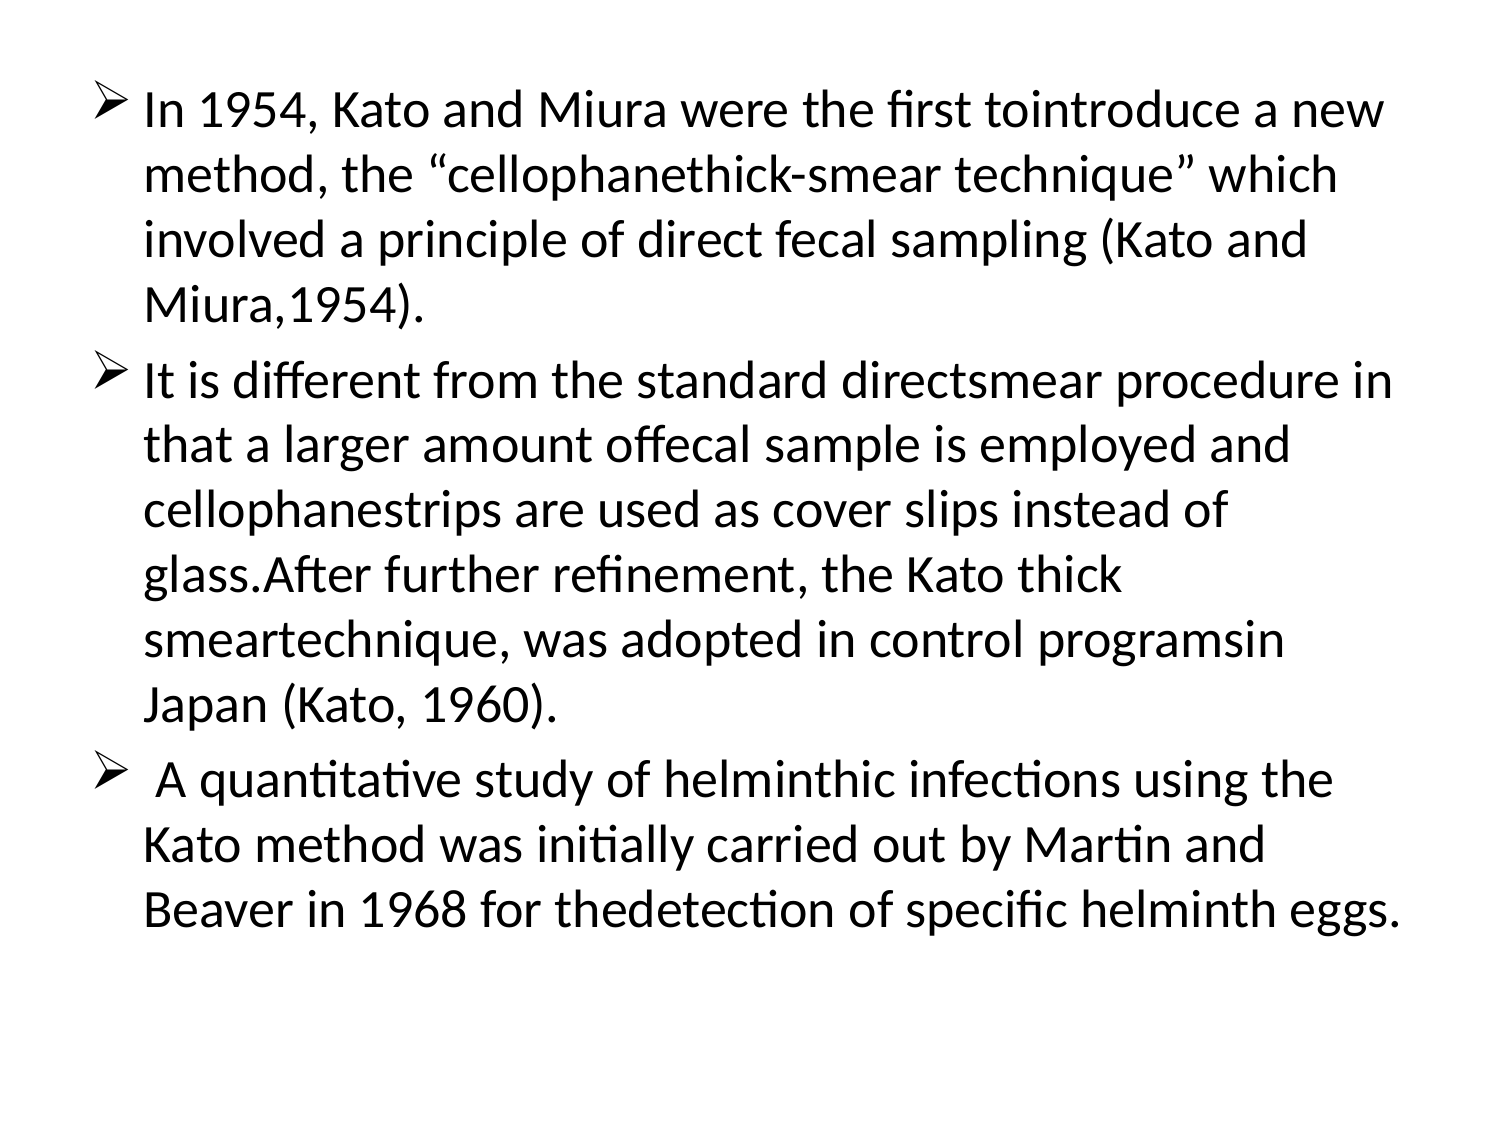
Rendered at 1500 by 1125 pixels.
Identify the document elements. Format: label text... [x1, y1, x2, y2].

list In 1954, Kato and Miura were the first tointroduce a new method, the “cellophanethick-smear technique” which involved a principle of direct fecal sampling (Kato and Miura,1954). It is different from the standard directsmear procedure in that a larger amount offecal sample is employed and cellophanestrips are used as cover slips instead of glass.After further refinement, the Kato thick smeartechnique, was adopted in control programsin Japan (Kato, 1960). A quantitative study of helminthic infections using the Kato method was initially carried out by Martin and Beaver in 1968 for thedetection of specific helminth eggs. [75, 66, 1425, 1005]
